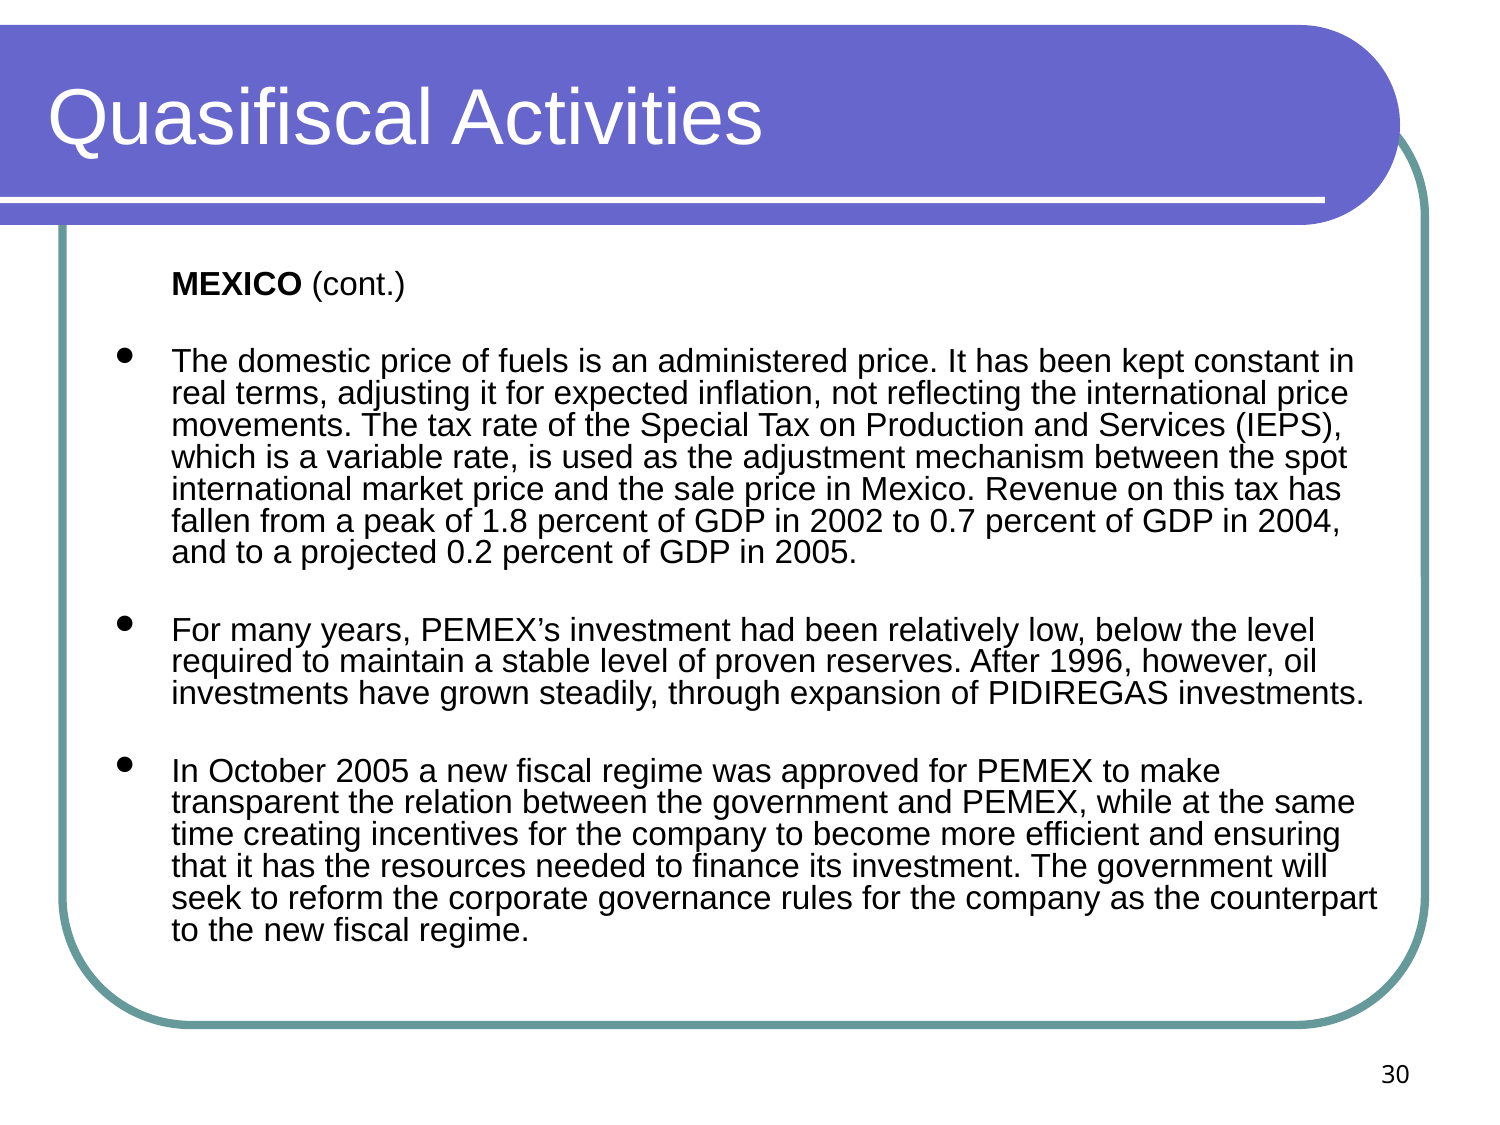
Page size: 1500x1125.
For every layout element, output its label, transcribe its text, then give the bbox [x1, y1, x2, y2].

list MEXICO (cont.) The domestic price of fuels is an administered price. It has been kept constant in real terms, adjusting it for expected inflation, not reflecting the international price movements. The tax rate of the Special Tax on Production and Services (IEPS), which is a variable rate, is used as the adjustment mechanism between the spot international market price and the sale price in Mexico. Revenue on this tax has fallen from a peak of 1.8 percent of GDP in 2002 to 0.7 percent of GDP in 2004, and to a projected 0.2 percent of GDP in 2005. For many years, PEMEX’s investment had been relatively low, below the level required to maintain a stable level of proven reserves. After 1996, however, oil investments have grown steadily, through expansion of PIDIREGAS investments. In October 2005 a new fiscal regime was approved for PEMEX to make transparent the relation between the government and PEMEX, while at the same time creating incentives for the company to become more efficient and ensuring that it has the resources needed to finance its investment. The government will seek to reform the corporate governance rules for the company as the counterpart to the new fiscal regime. [99, 262, 1401, 988]
slide_number 30 [1074, 1024, 1426, 1101]
title Quasifiscal Activities [31, 37, 1348, 188]
